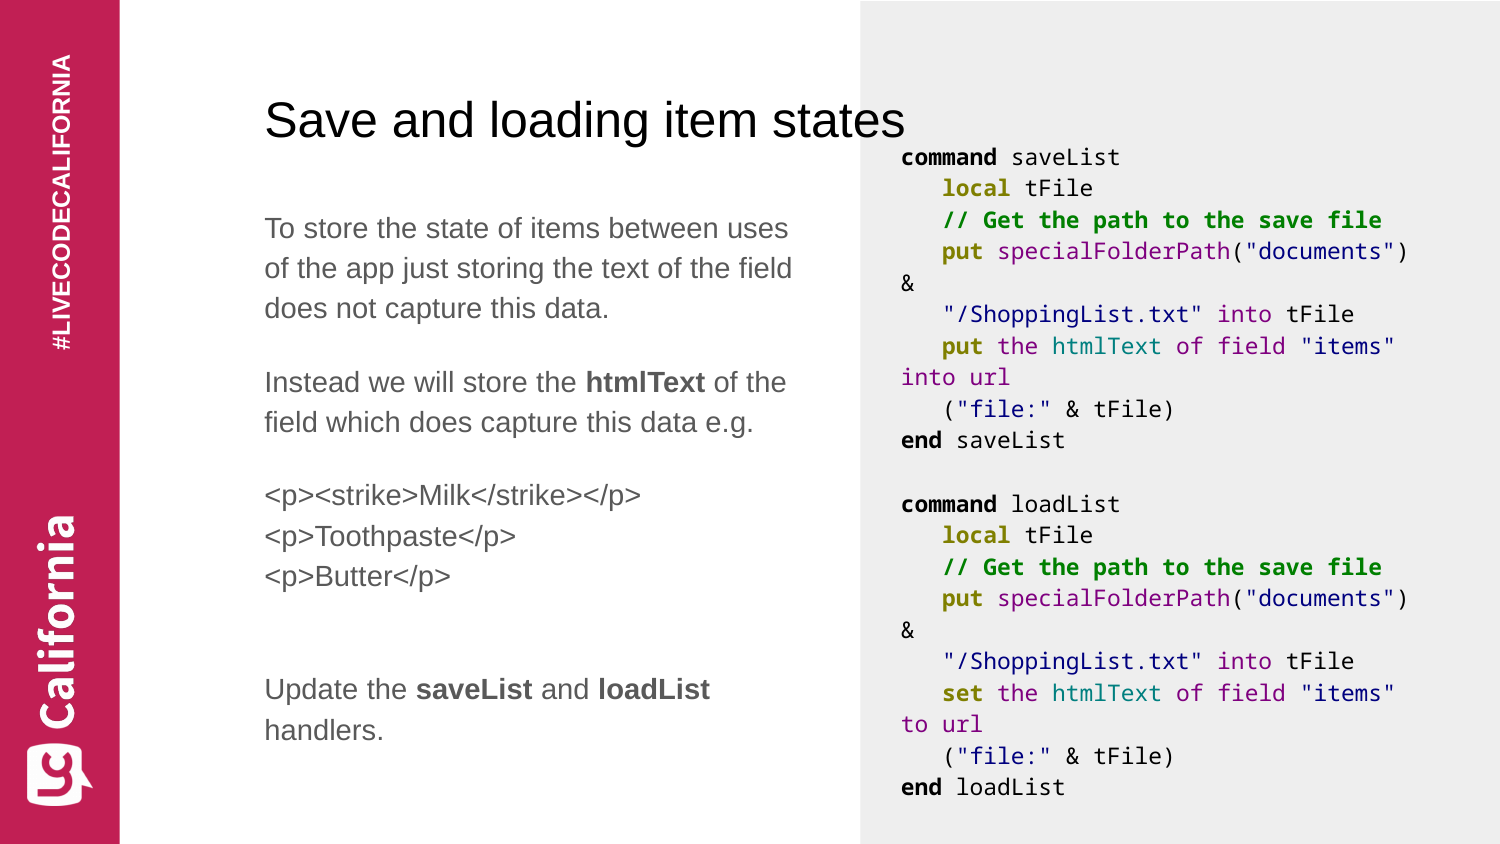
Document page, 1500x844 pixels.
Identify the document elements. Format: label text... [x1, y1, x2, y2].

picture [0, 0, 120, 844]
list To store the state of items between uses of the app just storing the text of the field does not capture this data. Instead we will store the htmlText of the field which does capture this data e.g. <p><strike>Milk</strike></p> <p>Toothpaste</p> <p>Butter</p> Update the saveList and loadList handlers. [249, 189, 813, 750]
title Save and loading item states [249, 72, 1417, 167]
list command saveList local tFile // Get the path to the save file put specialFolderPath("documents") & "/ShoppingList.txt" into tFile put the htmlText of field "items" into url ("file:" & tFile) end saveList command loadList local tFile // Get the path to the save file put specialFolderPath("documents") & "/ShoppingList.txt" into tFile set the htmlText of field "items" to url ("file:" & tFile) end loadList [885, 189, 1449, 750]
text_box [860, 1, 1500, 844]
